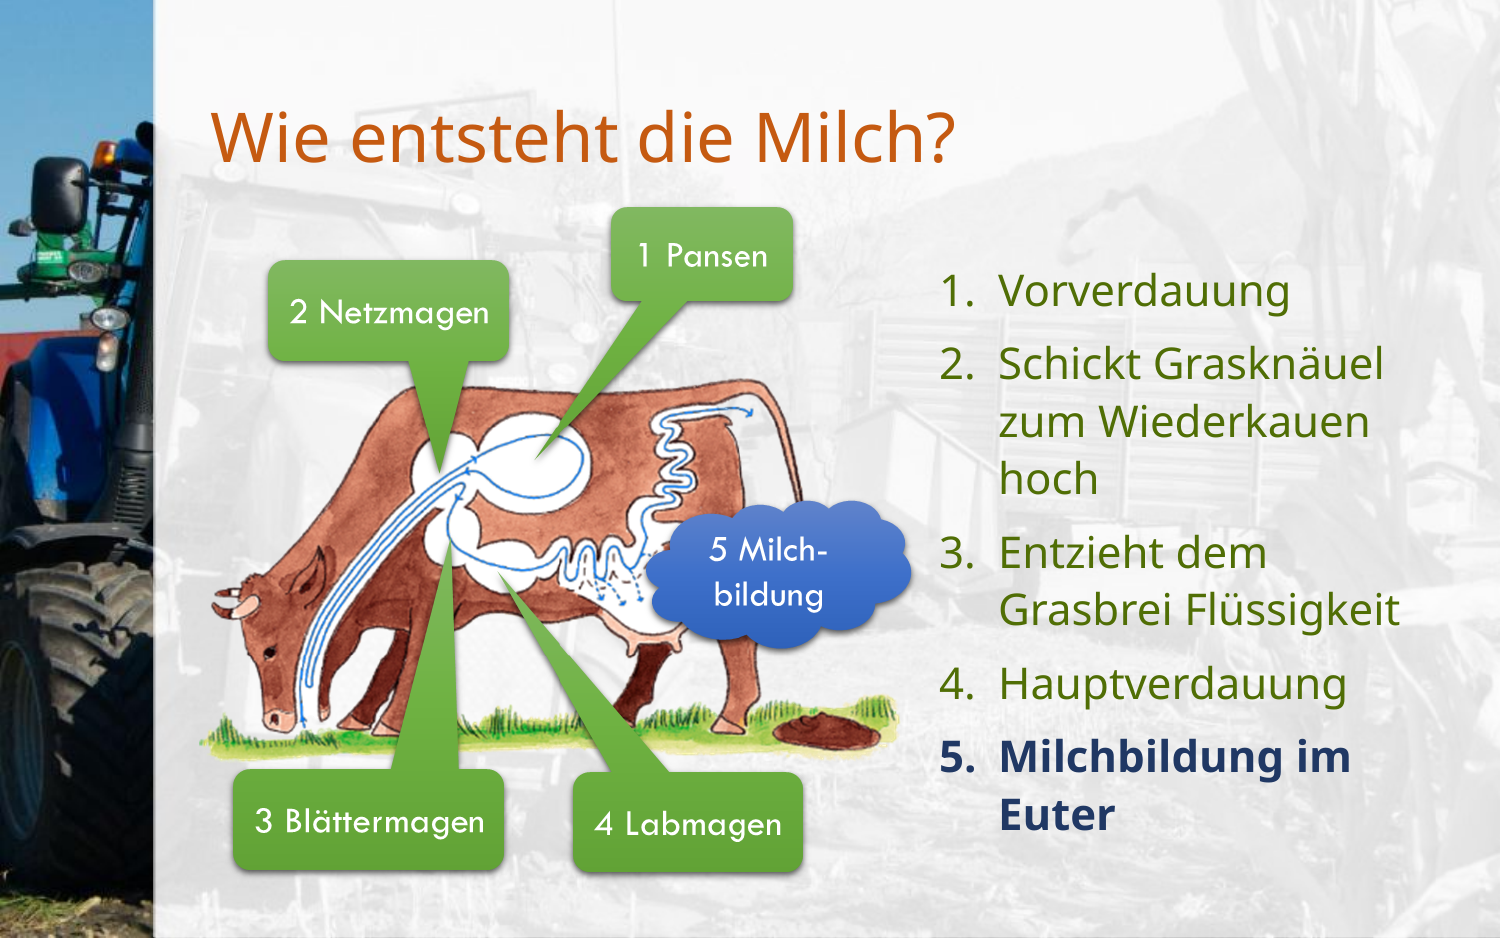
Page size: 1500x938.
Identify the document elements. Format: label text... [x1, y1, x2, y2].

list Vorverdauung Schickt Grasknäuel zum Wiederkauen hoch Entzieht dem Grasbrei Flüssigkeit Hauptverdauung Milchbildung im Euter [924, 249, 1427, 884]
picture [0, 0, 153, 938]
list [199, 200, 920, 884]
title Wie entsteht die Milch? [195, 49, 1427, 232]
